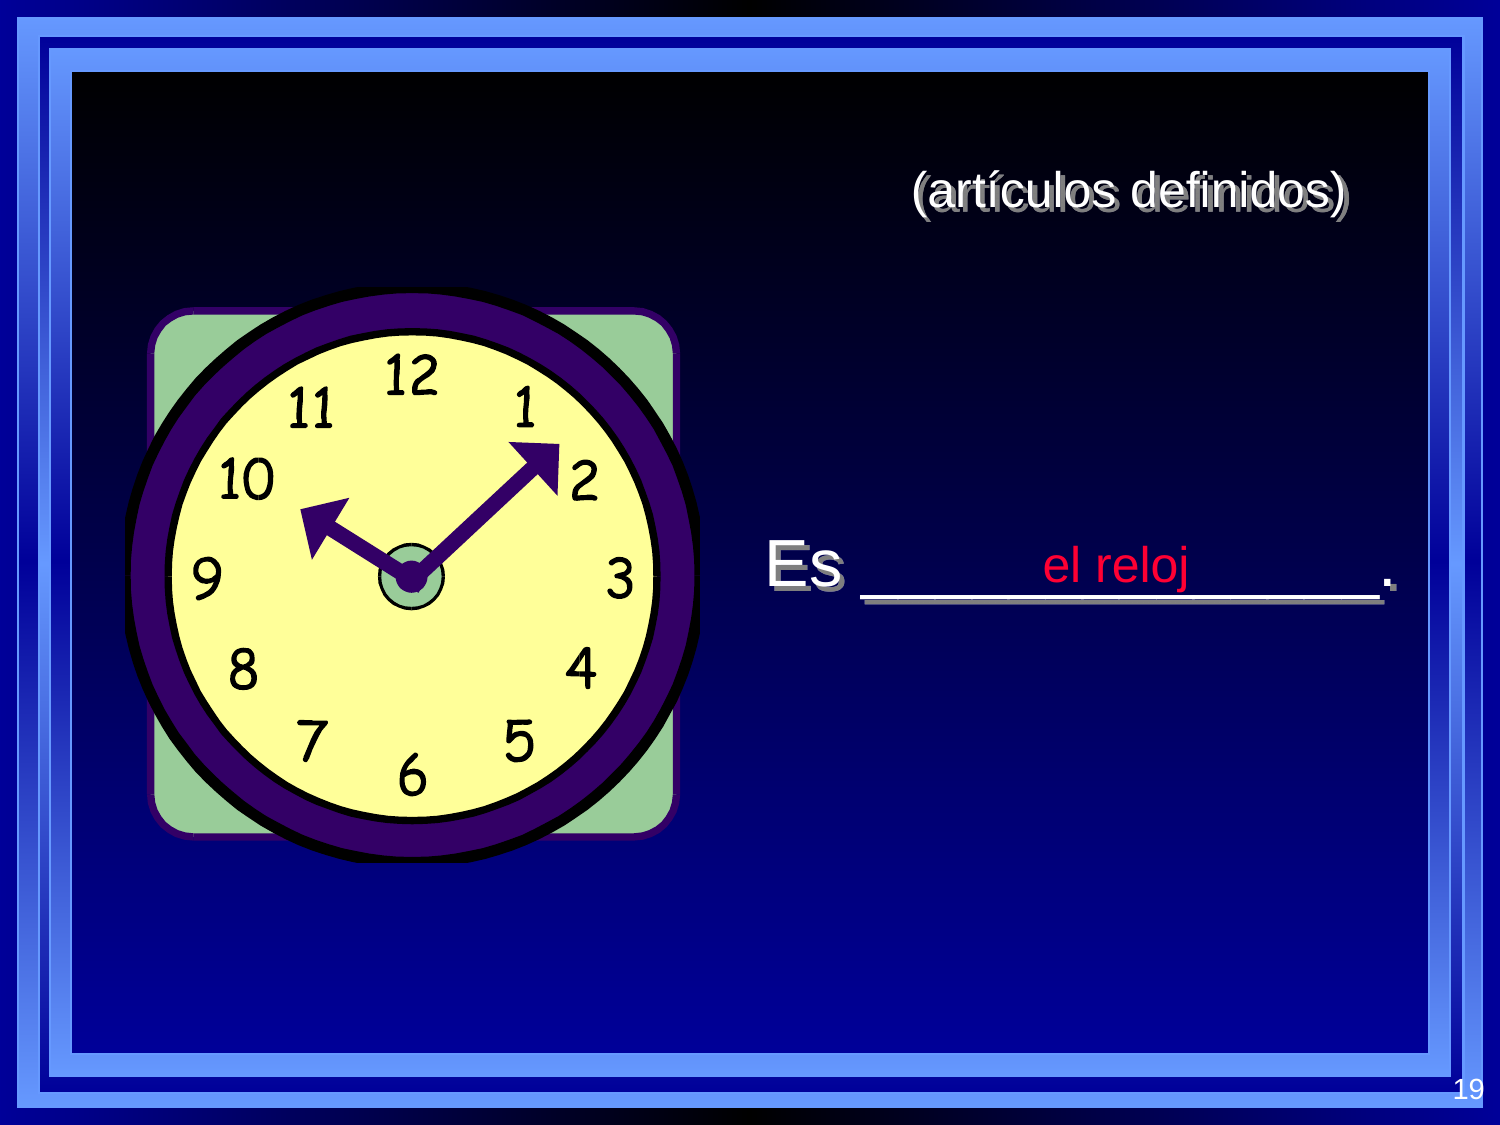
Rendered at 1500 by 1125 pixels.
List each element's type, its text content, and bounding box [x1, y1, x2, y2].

text_box (artículos definidos) [896, 149, 1362, 225]
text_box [124, 287, 1413, 863]
slide_number 19 [1187, 1049, 1500, 1125]
